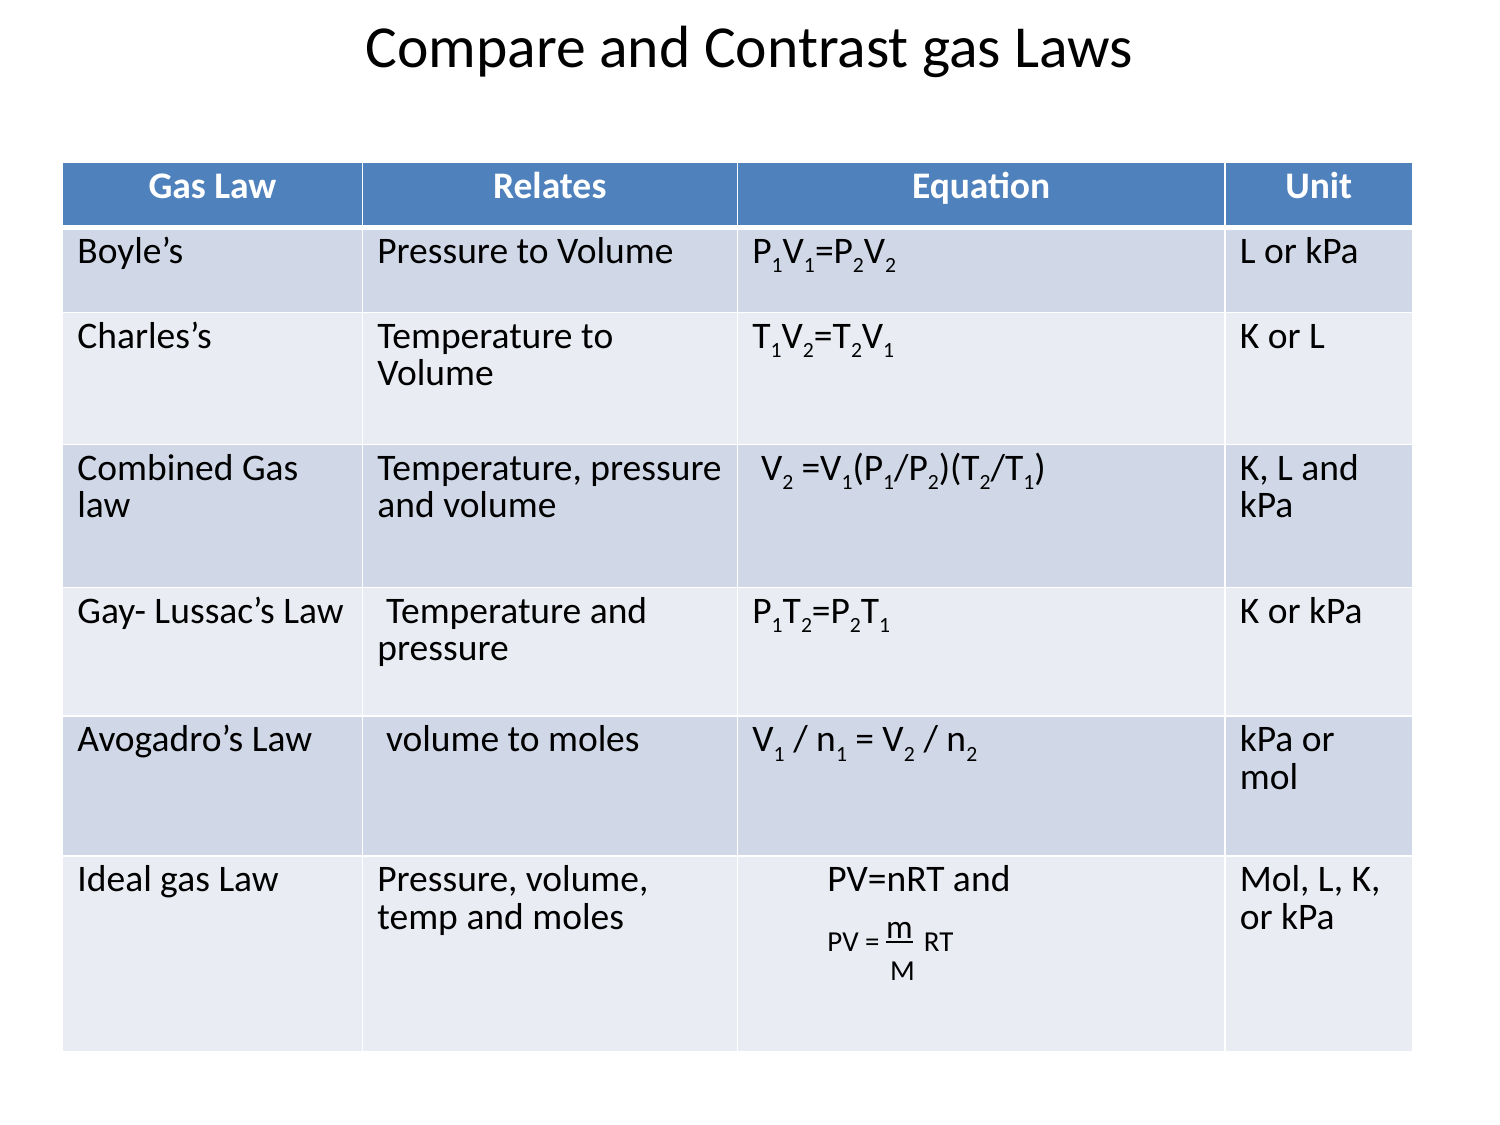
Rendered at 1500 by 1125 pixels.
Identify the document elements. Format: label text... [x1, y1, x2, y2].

table_cell Ideal gas Law [63, 857, 362, 1051]
table_cell Avogadro’s Law [63, 717, 362, 855]
table_header Relates [363, 163, 737, 225]
table_cell Gay- Lussac’s Law [63, 588, 362, 715]
table_cell L or kPa [1226, 230, 1412, 312]
table_cell Temperature and pressure [363, 588, 737, 715]
table_cell kPa or mol [1226, 717, 1412, 855]
table_header Gas Law [63, 163, 362, 225]
table_cell Pressure, volume, temp and moles [363, 857, 737, 1051]
table_cell Combined Gas law [63, 445, 362, 587]
table_cell Pressure to Volume [363, 230, 737, 312]
table_cell Charles’s [63, 313, 362, 444]
table_cell V2 =V1(P1/P2)(T2/T1) [738, 445, 1224, 587]
table_cell Temperature, pressure and volume [363, 445, 737, 587]
table_header Unit [1226, 163, 1412, 225]
table_cell K or L [1226, 313, 1412, 444]
table_cell volume to moles [363, 717, 737, 855]
table_cell K, L and kPa [1226, 445, 1412, 587]
table_cell V1 / n1 = V2 / n2 [738, 717, 1224, 855]
table_cell Mol, L, K, or kPa [1226, 857, 1412, 1051]
table_cell PV=nRT and PV = m RT M [738, 857, 1224, 1051]
table_cell Temperature to Volume [363, 313, 737, 444]
table_cell T1V2=T2V1 [738, 313, 1224, 444]
table_cell K or kPa [1226, 588, 1412, 715]
table_cell P1V1=P2V2 [738, 230, 1224, 312]
title Compare and Contrast gas Laws [75, 0, 1425, 88]
table_cell Boyle’s [63, 230, 362, 312]
table_cell P1T2=P2T1 [738, 588, 1224, 715]
table_header Equation [738, 163, 1224, 225]
